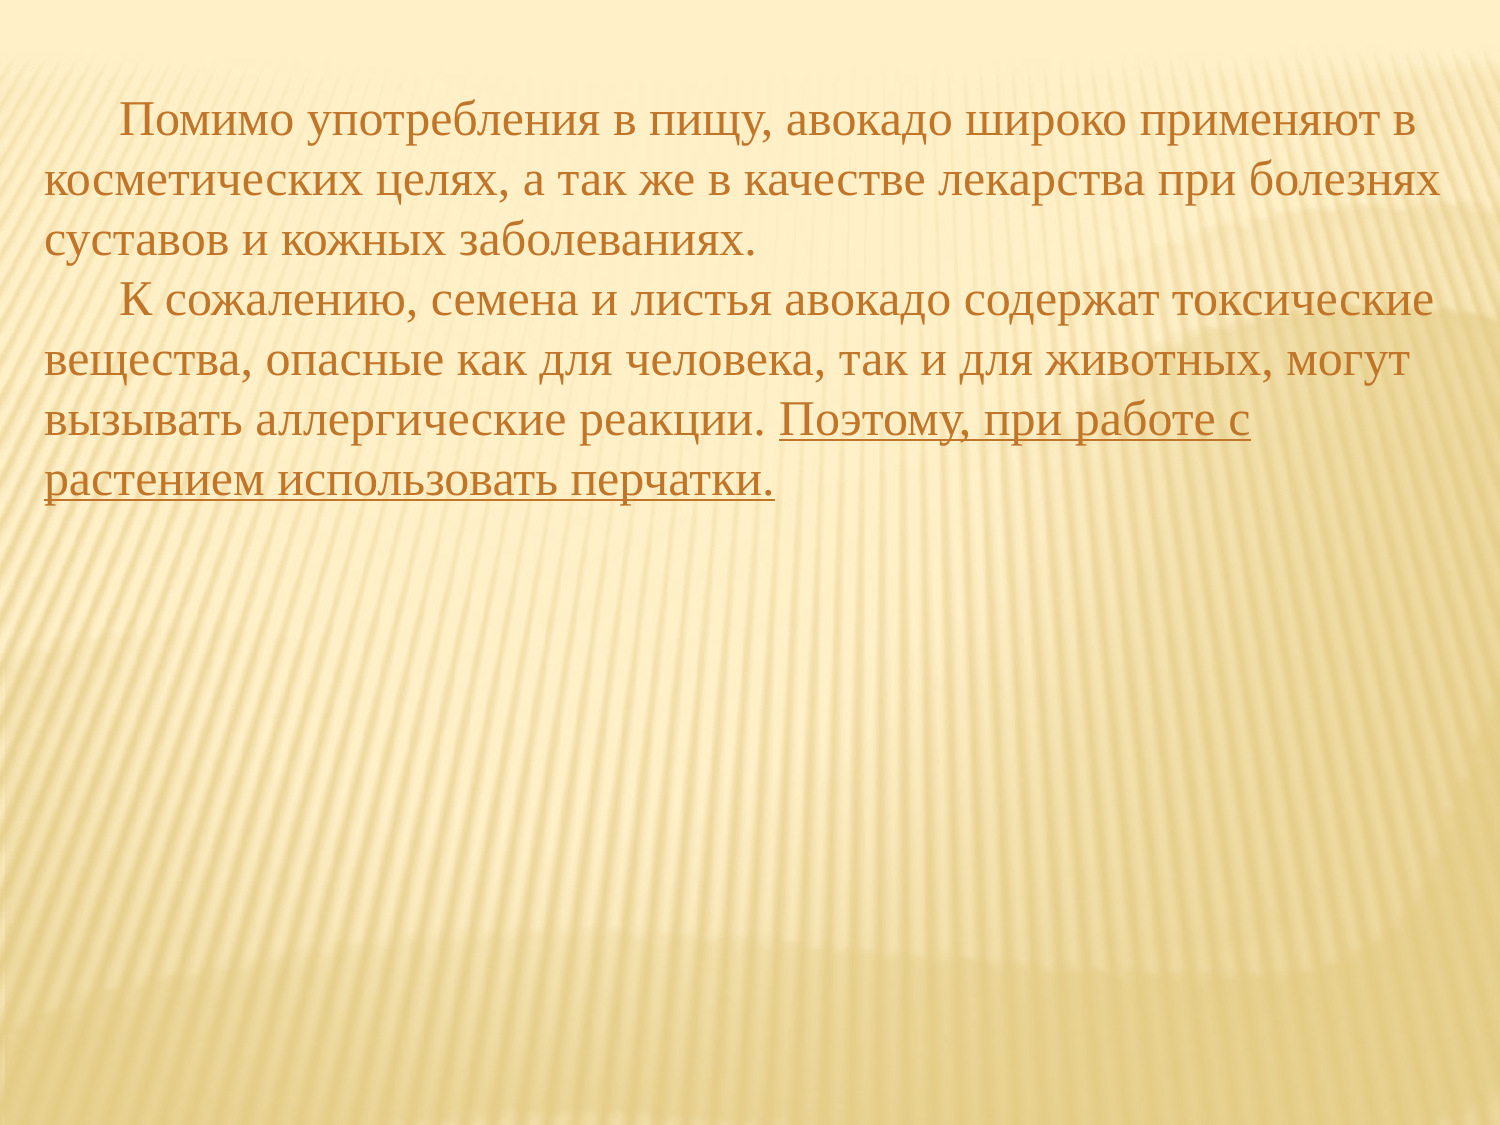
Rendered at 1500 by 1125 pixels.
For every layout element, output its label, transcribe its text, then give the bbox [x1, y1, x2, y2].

text_box Помимо употребления в пищу, авокадо широко применяют в косметических целях, а так же в качестве лекарства при болезнях суставов и кожных заболеваниях. К сожалению, семена и листья авокадо содержат токсические вещества, опасные как для человека, так и для животных, могут вызывать аллергические реакции. Поэтому, при работе с растением использовать перчатки. [29, 78, 1471, 513]
